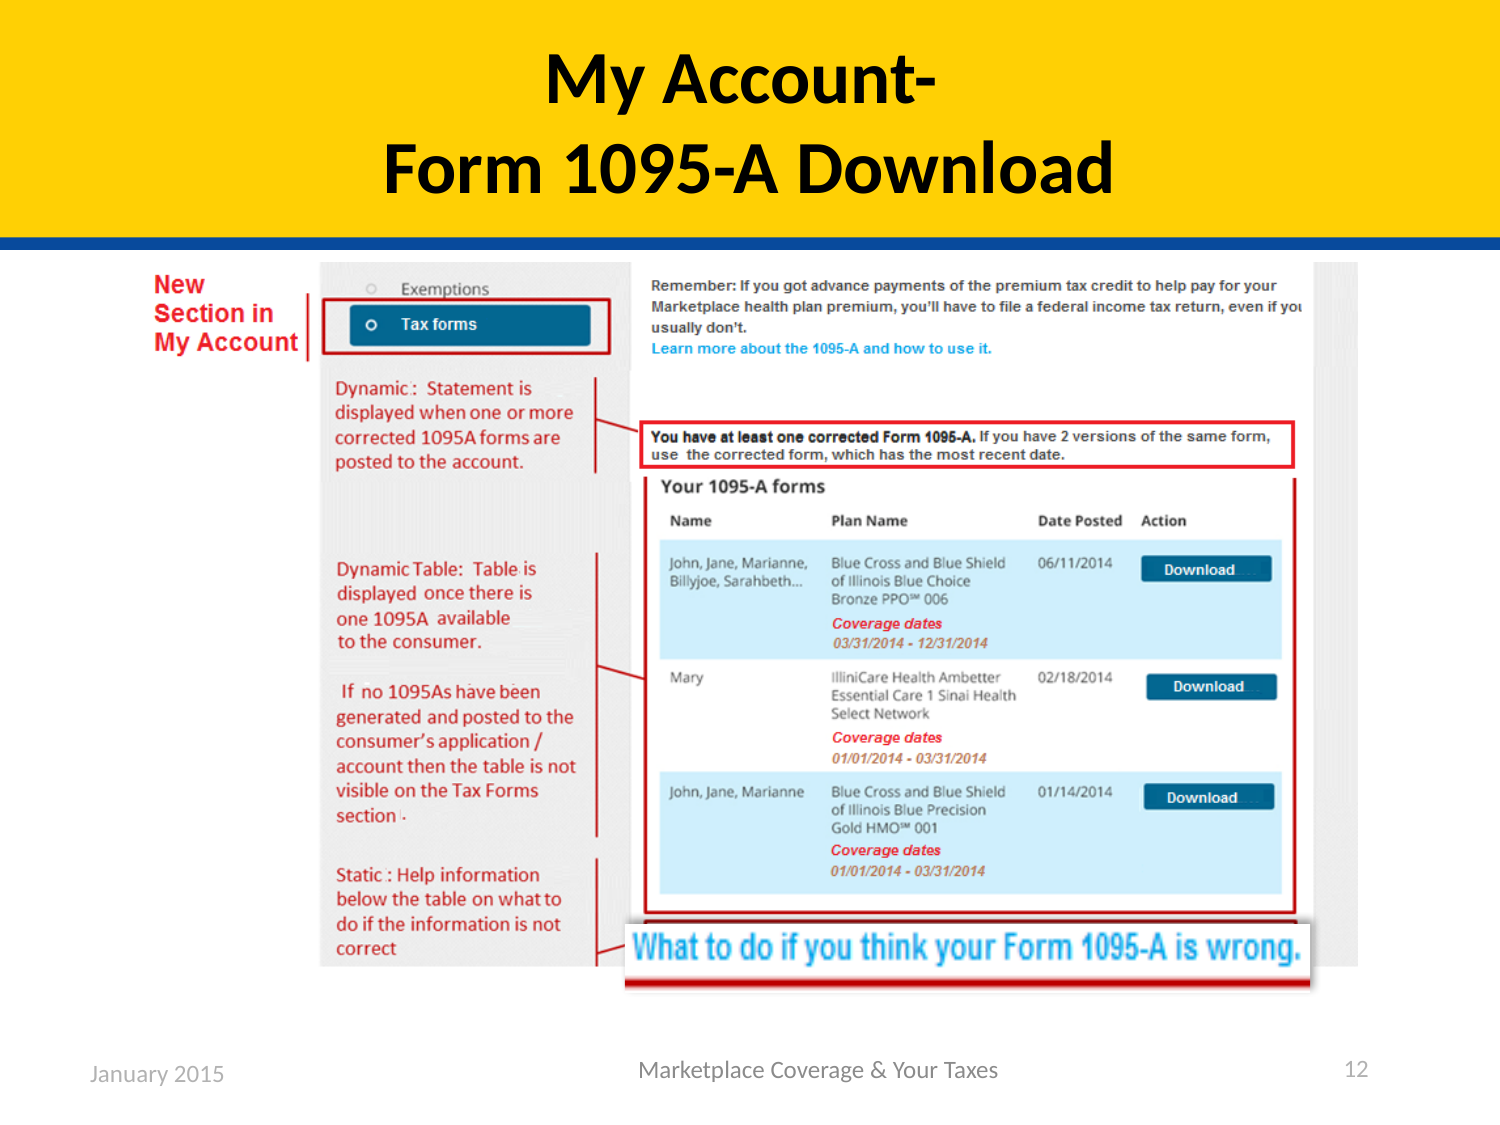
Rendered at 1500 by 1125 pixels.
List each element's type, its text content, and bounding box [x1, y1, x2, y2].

title My Account- Form 1095-A Download [0, 0, 1500, 238]
picture [624, 924, 1311, 994]
slide_number 12 [1275, 1037, 1438, 1098]
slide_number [75, 1042, 425, 1103]
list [149, 262, 1358, 968]
